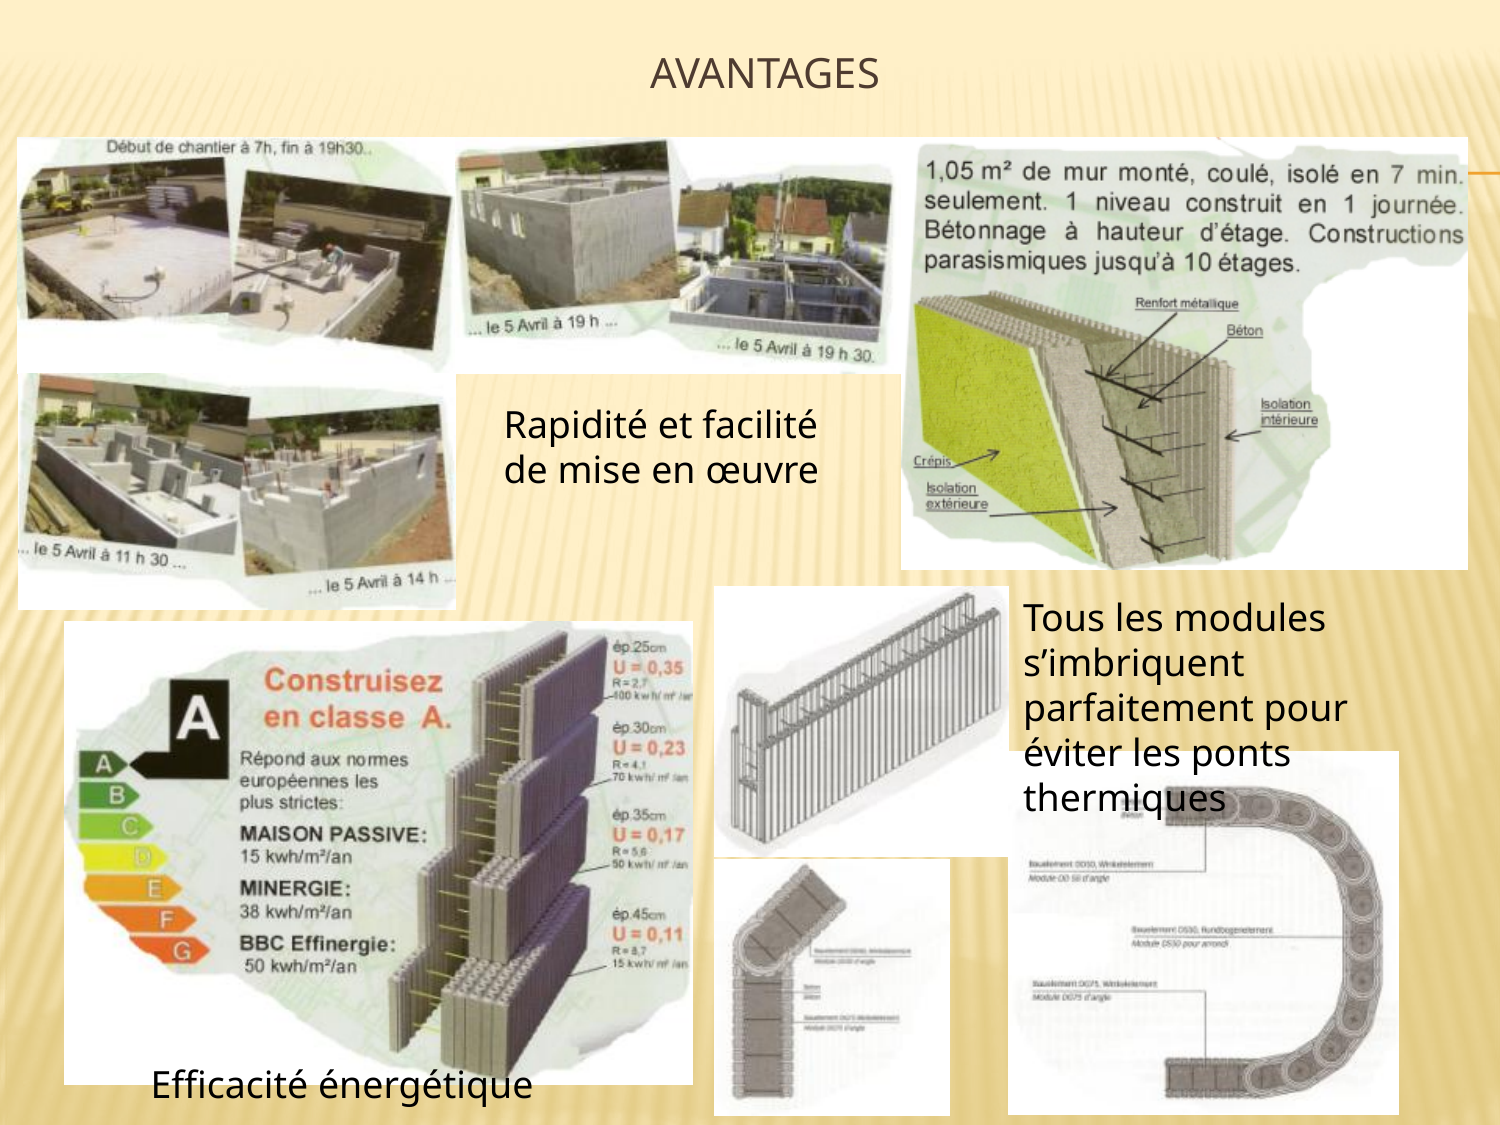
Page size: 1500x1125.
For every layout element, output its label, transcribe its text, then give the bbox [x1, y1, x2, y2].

text_box Rapidité et facilité de mise en œuvre [489, 393, 845, 499]
text_box Tous les modules s’imbriquent parfaitement pour éviter les ponts thermiques [1015, 586, 1468, 827]
picture [714, 859, 950, 1116]
picture [714, 586, 1399, 1115]
text_box Efficacité énergétique [135, 1102, 585, 1114]
picture [64, 621, 693, 1085]
picture [17, 136, 1468, 611]
title AVANTAGES [53, 19, 1479, 126]
